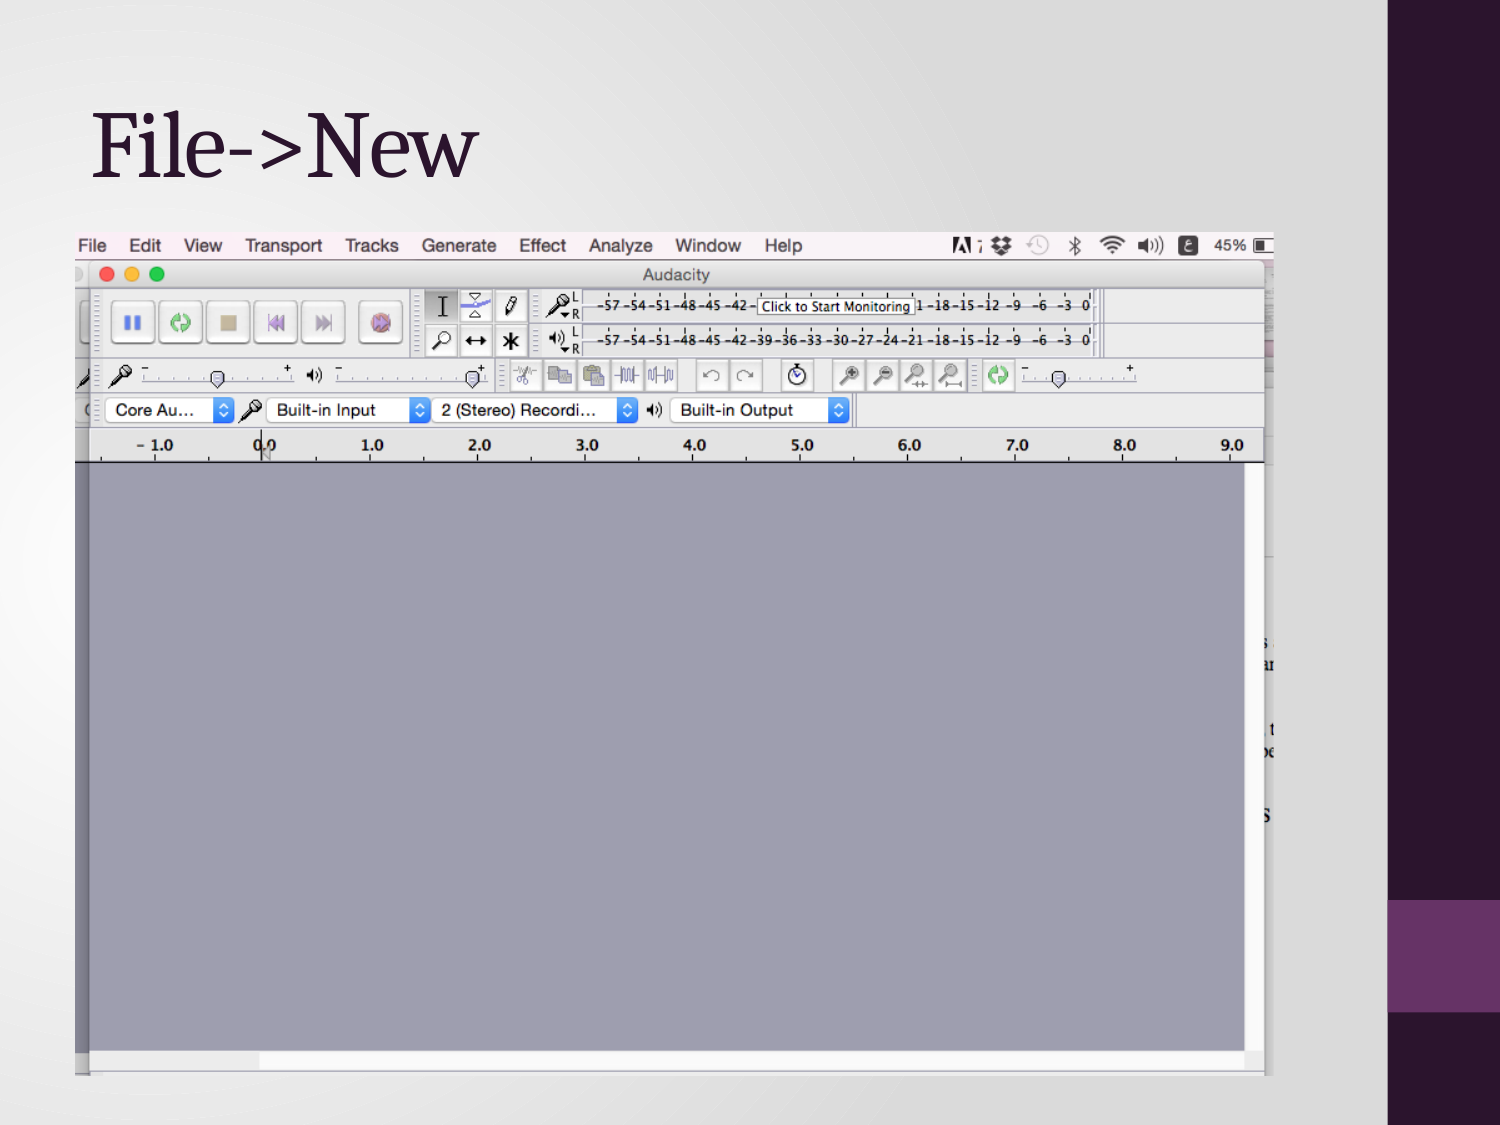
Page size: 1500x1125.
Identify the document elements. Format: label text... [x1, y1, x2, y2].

title File->New [75, 45, 1325, 233]
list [74, 232, 1274, 1076]
